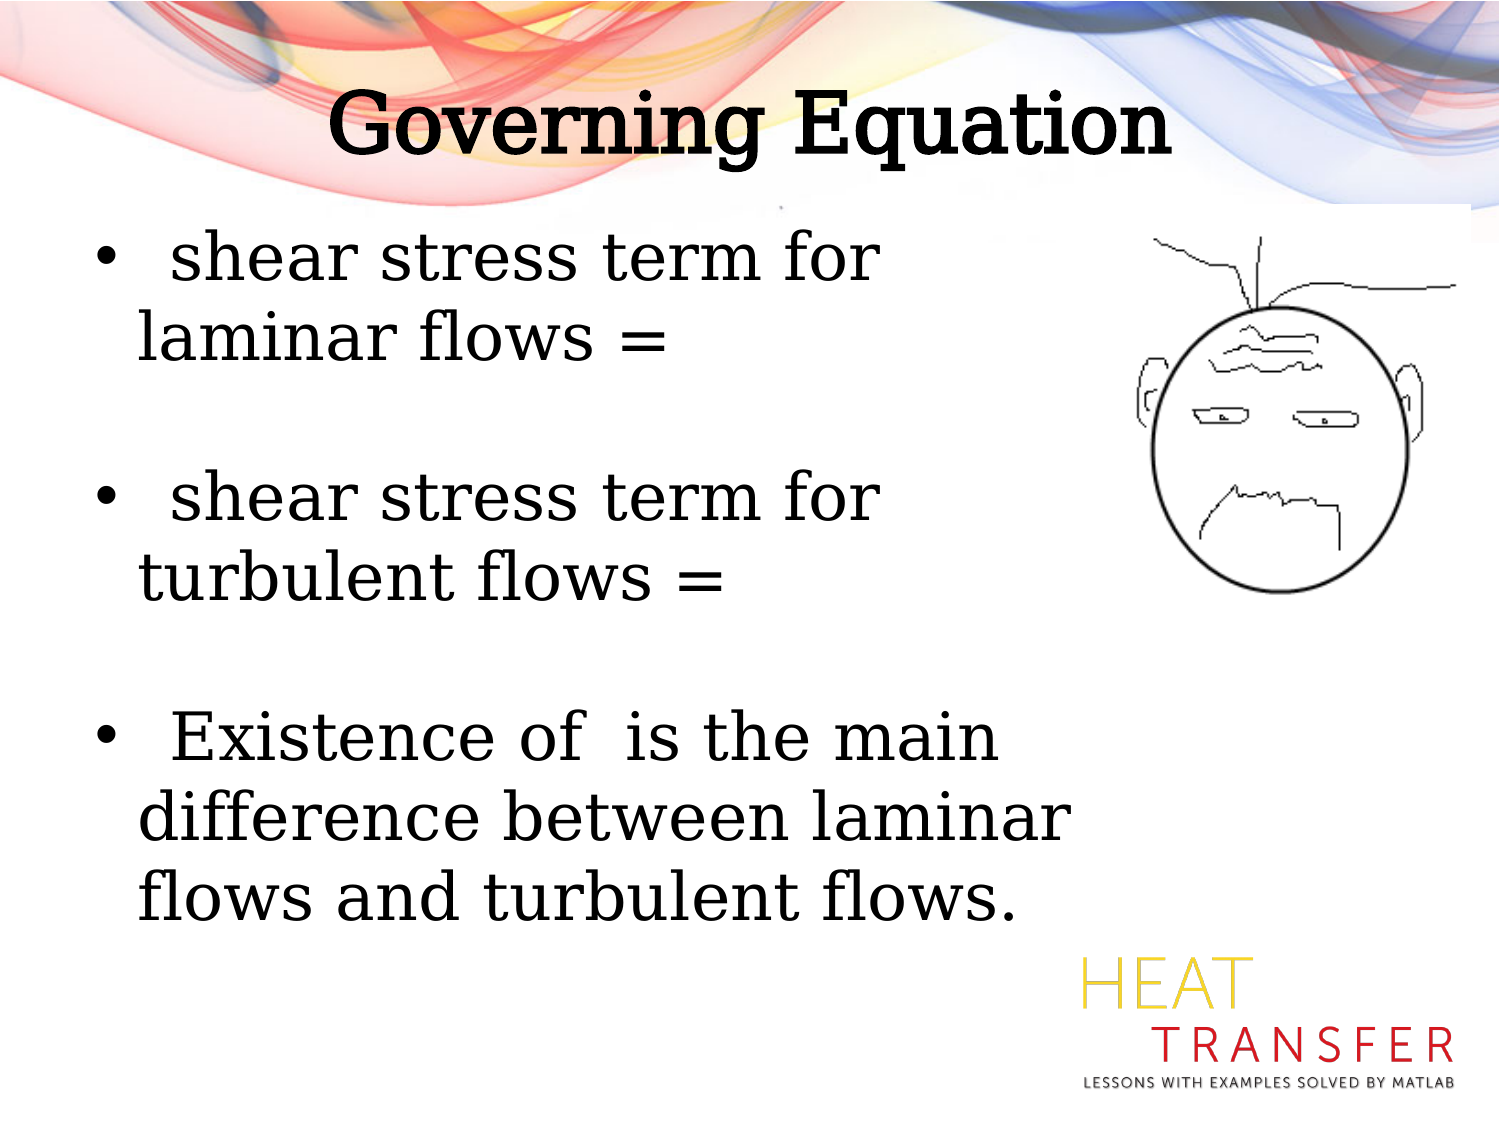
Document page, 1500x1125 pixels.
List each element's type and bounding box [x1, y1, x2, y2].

picture [1075, 946, 1464, 1093]
picture [0, 1, 1499, 617]
